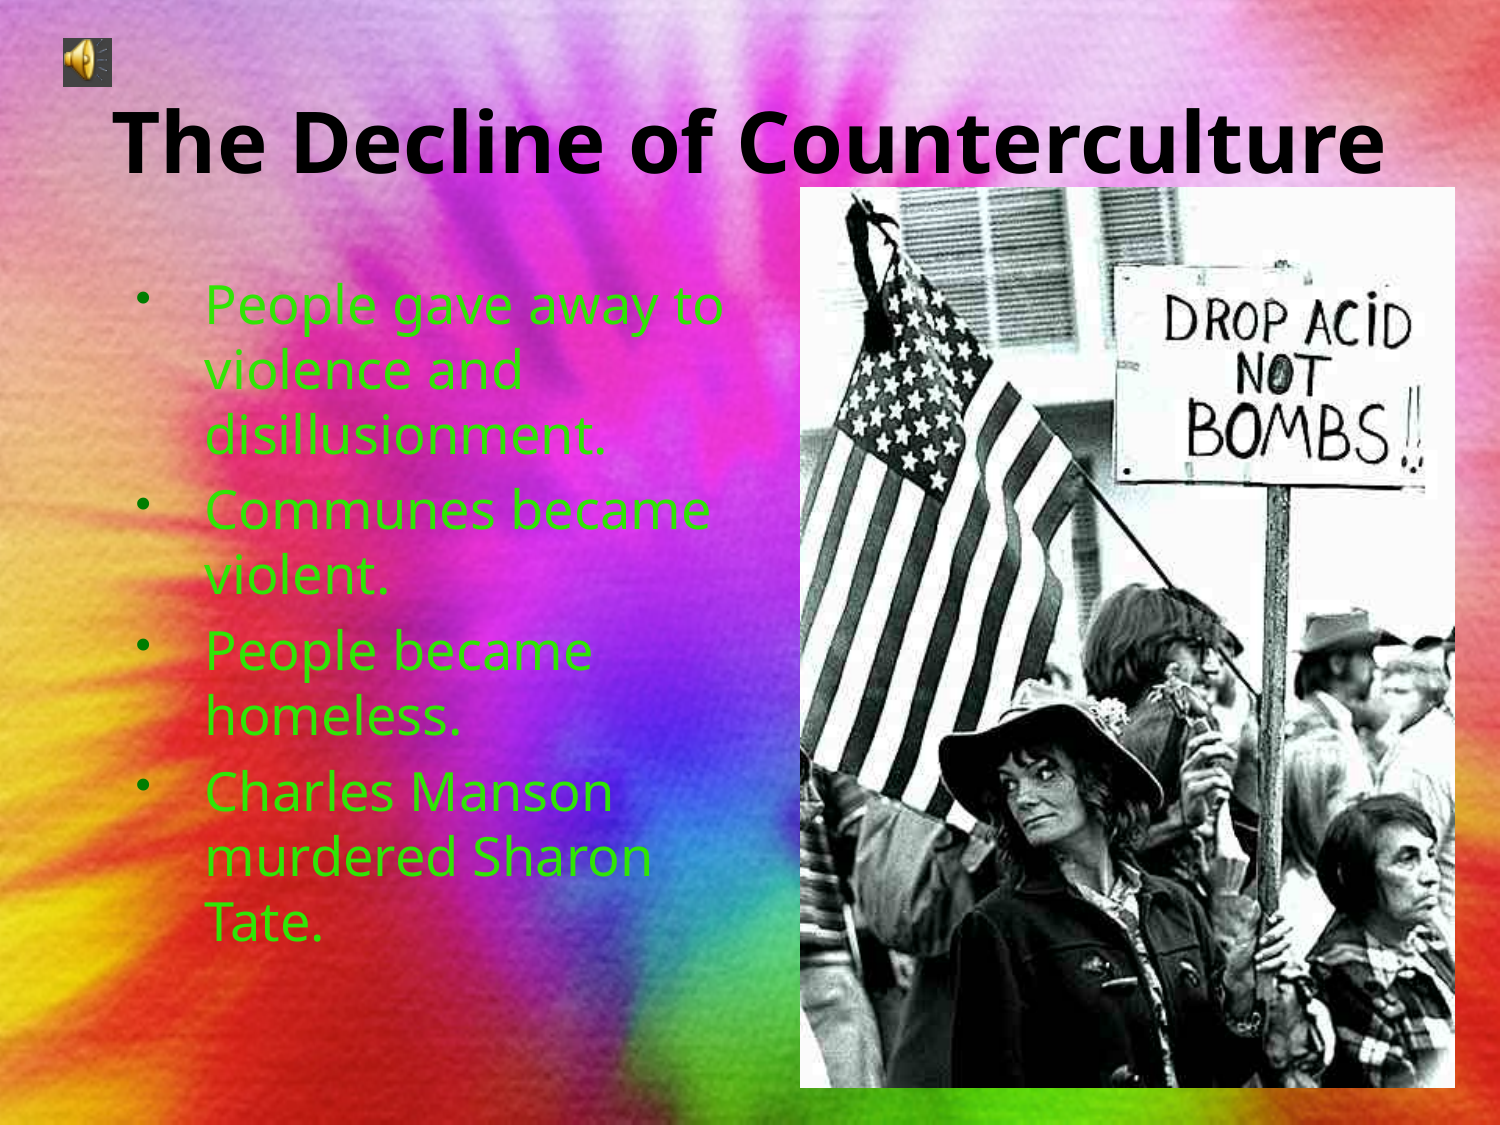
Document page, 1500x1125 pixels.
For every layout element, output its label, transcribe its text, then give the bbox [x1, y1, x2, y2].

list People gave away to violence and disillusionment. Communes became violent. People became homeless. Charles Manson murdered Sharon Tate. [99, 262, 763, 1006]
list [62, 37, 113, 88]
title The Decline of Counterculture [75, 45, 1425, 233]
picture [0, 0, 1500, 1125]
